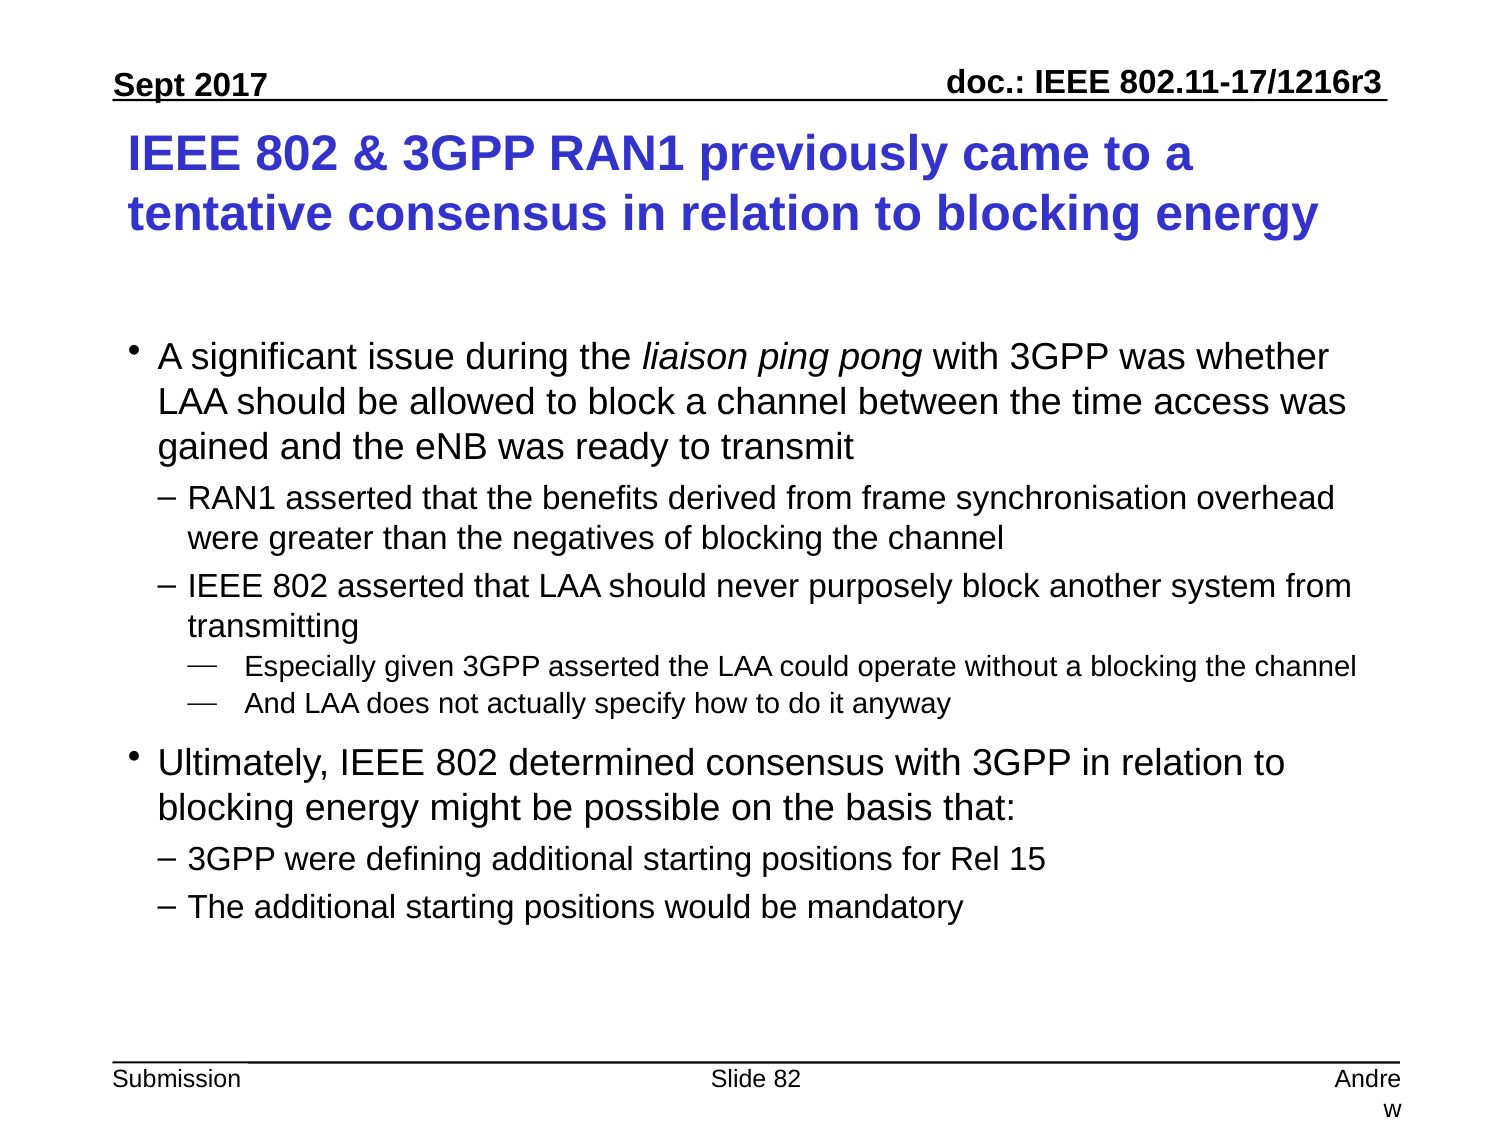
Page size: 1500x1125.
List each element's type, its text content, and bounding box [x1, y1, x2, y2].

title IEEE 802 & 3GPP RAN1 previously came to a tentative consensus in relation to blocking energy [112, 112, 1388, 288]
list A significant issue during the liaison ping pong with 3GPP was whether LAA should be allowed to block a channel between the time access was gained and the eNB was ready to transmit RAN1 asserted that the benefits derived from frame synchronisation overhead were greater than the negatives of blocking the channel IEEE 802 asserted that LAA should never purposely block another system from transmitting Especially given 3GPP asserted the LAA could operate without a blocking the channel And LAA does not actually specify how to do it anyway Ultimately, IEEE 802 determined consensus with 3GPP in relation to blocking energy might be possible on the basis that: 3GPP were defining additional starting positions for Rel 15 The additional starting positions would be mandatory [112, 324, 1388, 1000]
footer Andrew Myles, Cisco [1320, 1061, 1402, 1093]
slide_number Slide 82 [709, 1061, 803, 1093]
